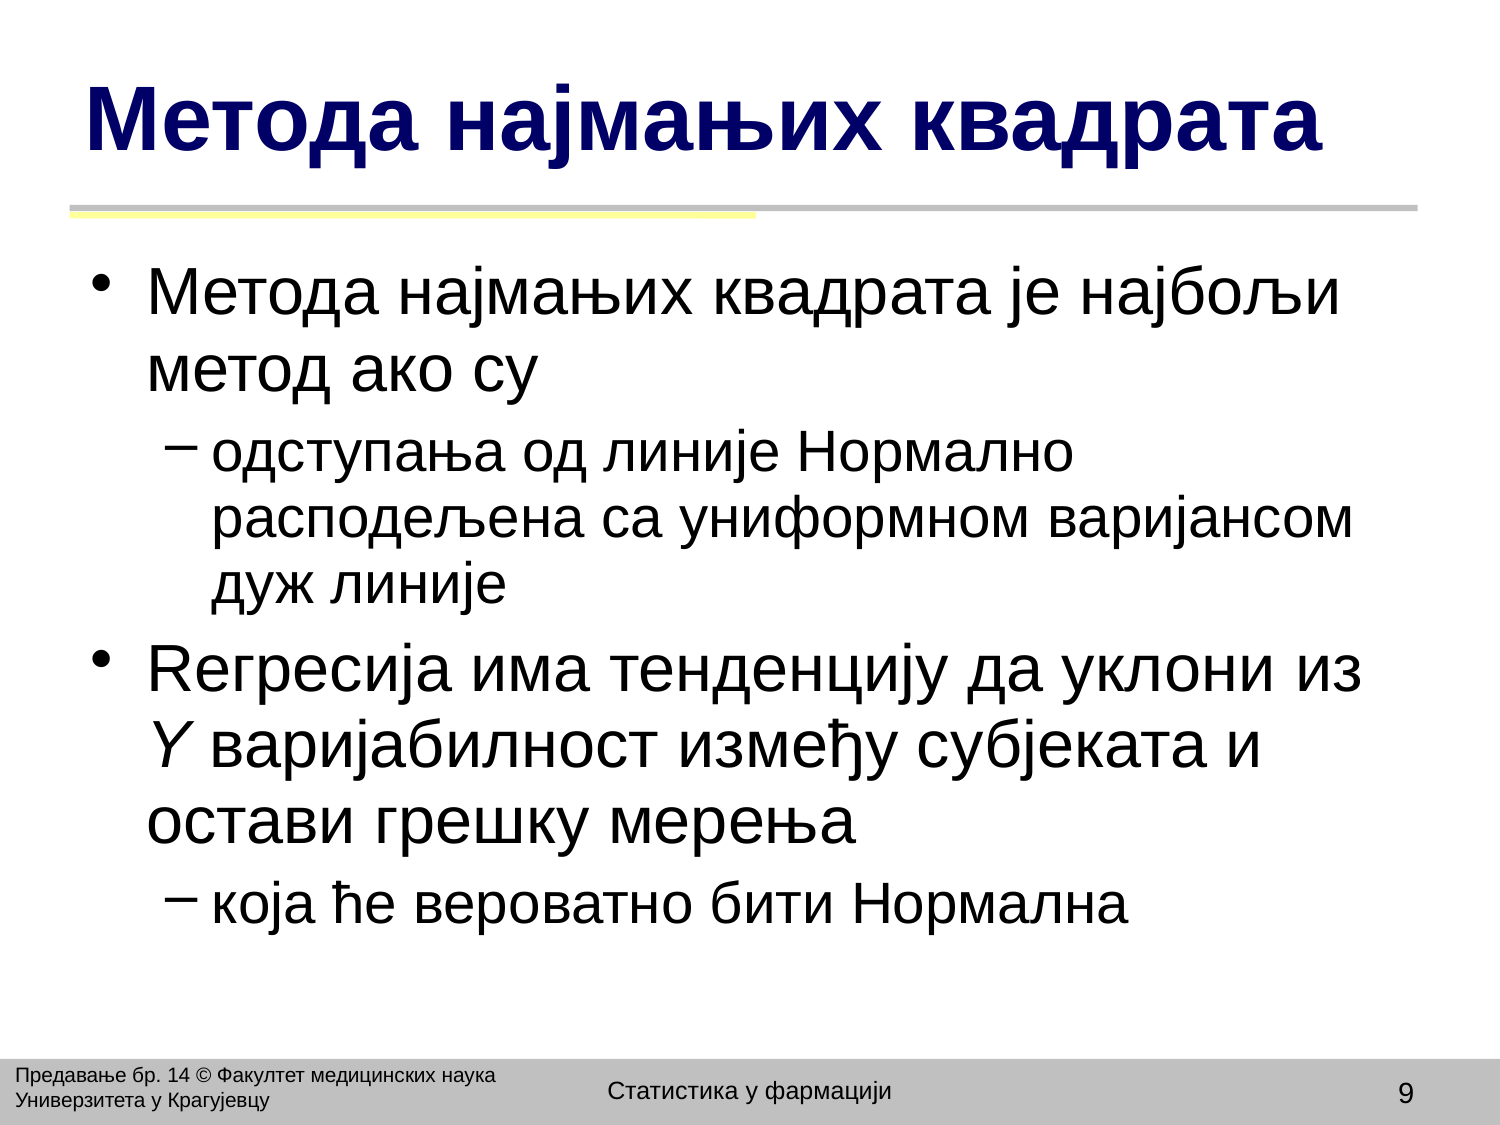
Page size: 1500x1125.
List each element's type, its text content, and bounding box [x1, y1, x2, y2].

list Метода најмањих квадрата је најбољи метод ако су одступања од линије Нормално расподељена са униформном варијансом дуж линије Rегресија има тенденцију да уклони из Y варијабилност између субјеката и остави грешку мерења која ће вероватно бити Нормална [74, 246, 1426, 1023]
title Метода најмањих квадрата [69, 19, 1426, 208]
footer Статистика у фармацији [512, 1066, 988, 1125]
slide_number Предавање бр. 14 © Факултет медицинских наука Универзитета у Крагујевцу [0, 1053, 622, 1108]
slide_number 9 [1079, 1066, 1430, 1125]
